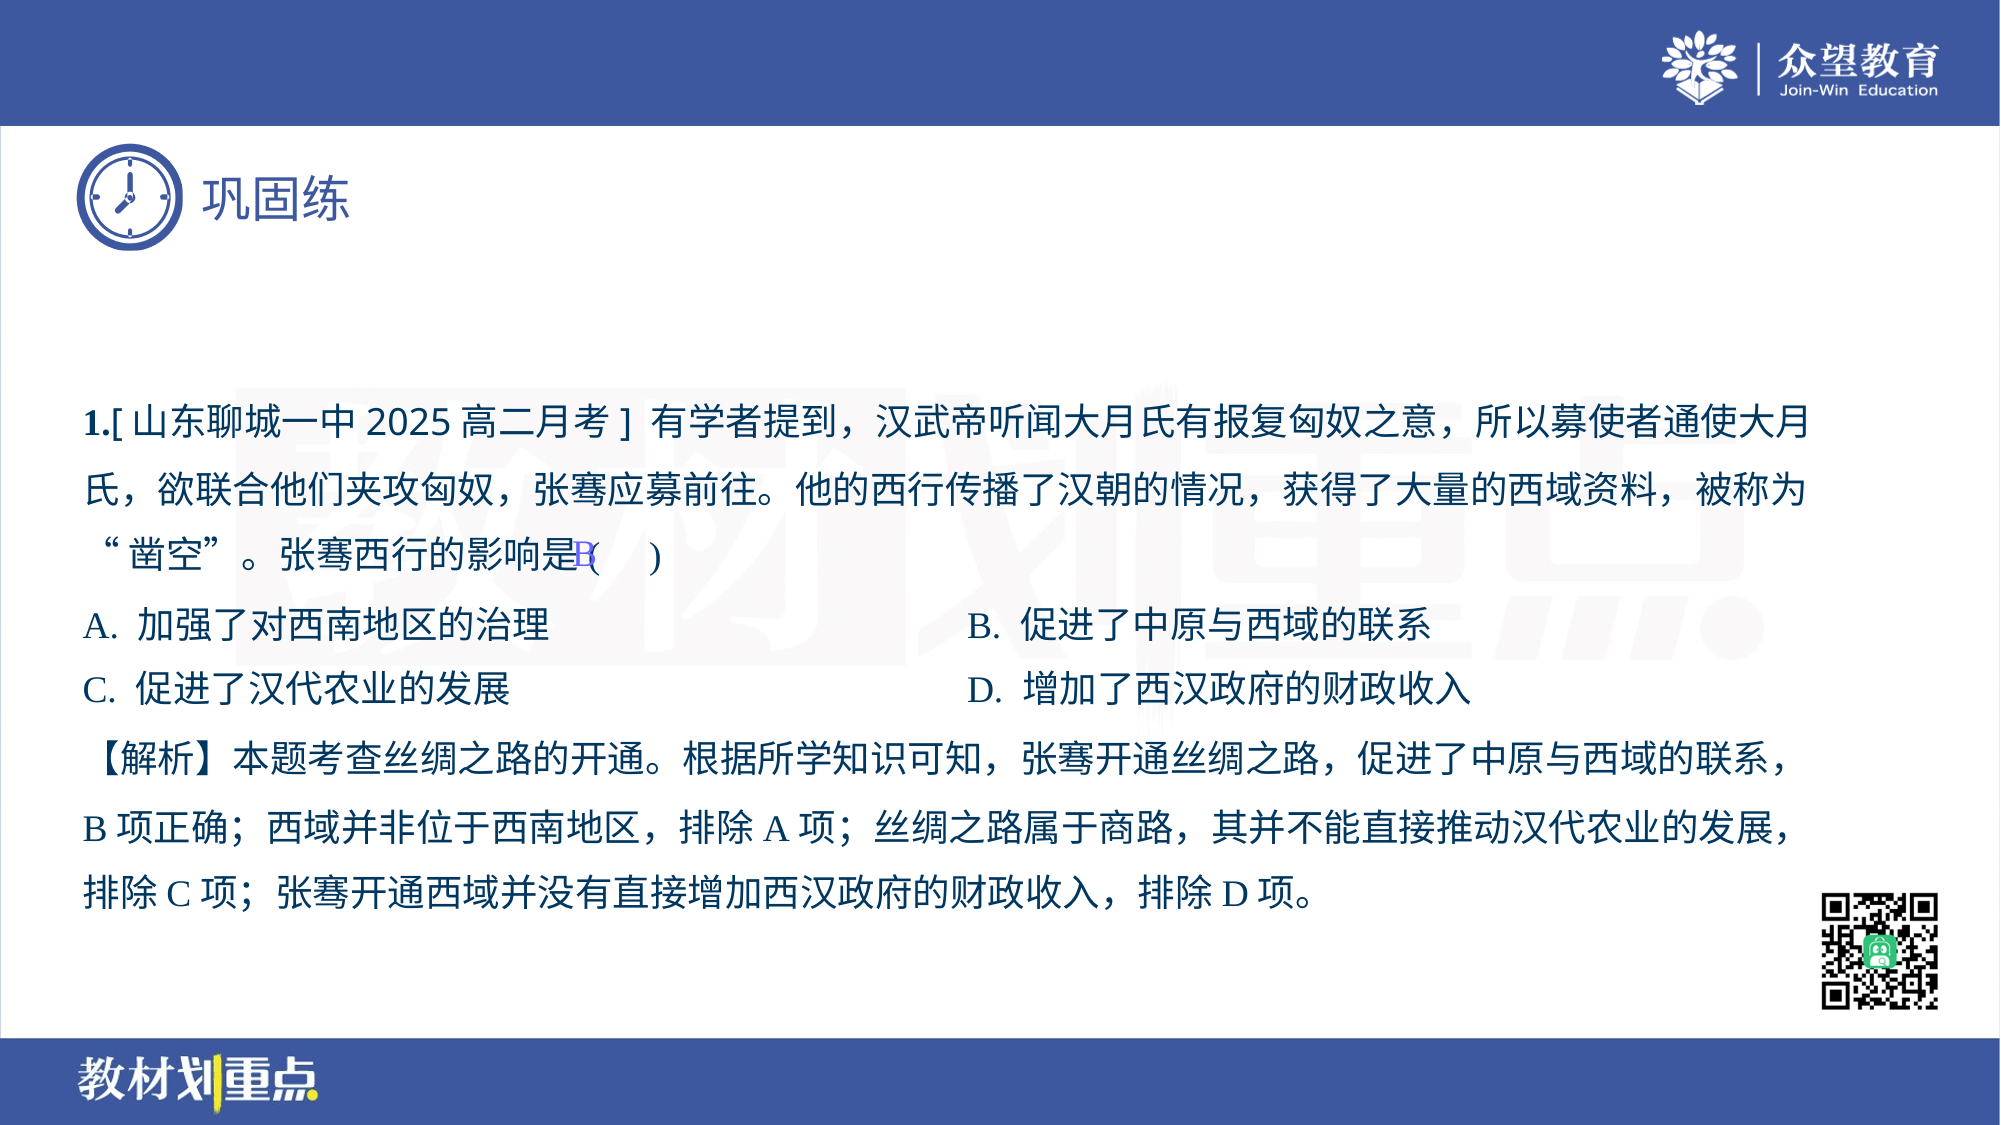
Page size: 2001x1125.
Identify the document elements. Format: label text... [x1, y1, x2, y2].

text_box 1.[山东聊城一中2025高二月考] 有学者提到，汉武帝听闻大月氏有报复匈奴之意，所以募使者通使大月 氏，欲联合他们夹攻匈奴，张骞应募前往。他的西行传播了汉朝的情况，获得了大量的西域资料，被称为 “凿空”。张骞西行的影响是( ) [82, 374, 1817, 570]
text_box A. 加强了对西南地区的治理 B. 促进了中原与西域的联系 C. 促进了汉代农业的发展 D. 增加了西汉政府的财政收入 [82, 577, 1817, 704]
text_box 【解析】本题考查丝绸之路的开通。根据所学知识可知，张骞开通丝绸之路，促进了中原与西域的联系， B项正确；西域并非位于西南地区，排除A项；丝绸之路属于商路，其并不能直接推动汉代农业的发展， 排除C项；张骞开通西域并没有直接增加西汉政府的财政收入，排除D项。 [82, 711, 1817, 908]
picture [0, 0, 2000, 1125]
text_box B [558, 509, 611, 568]
